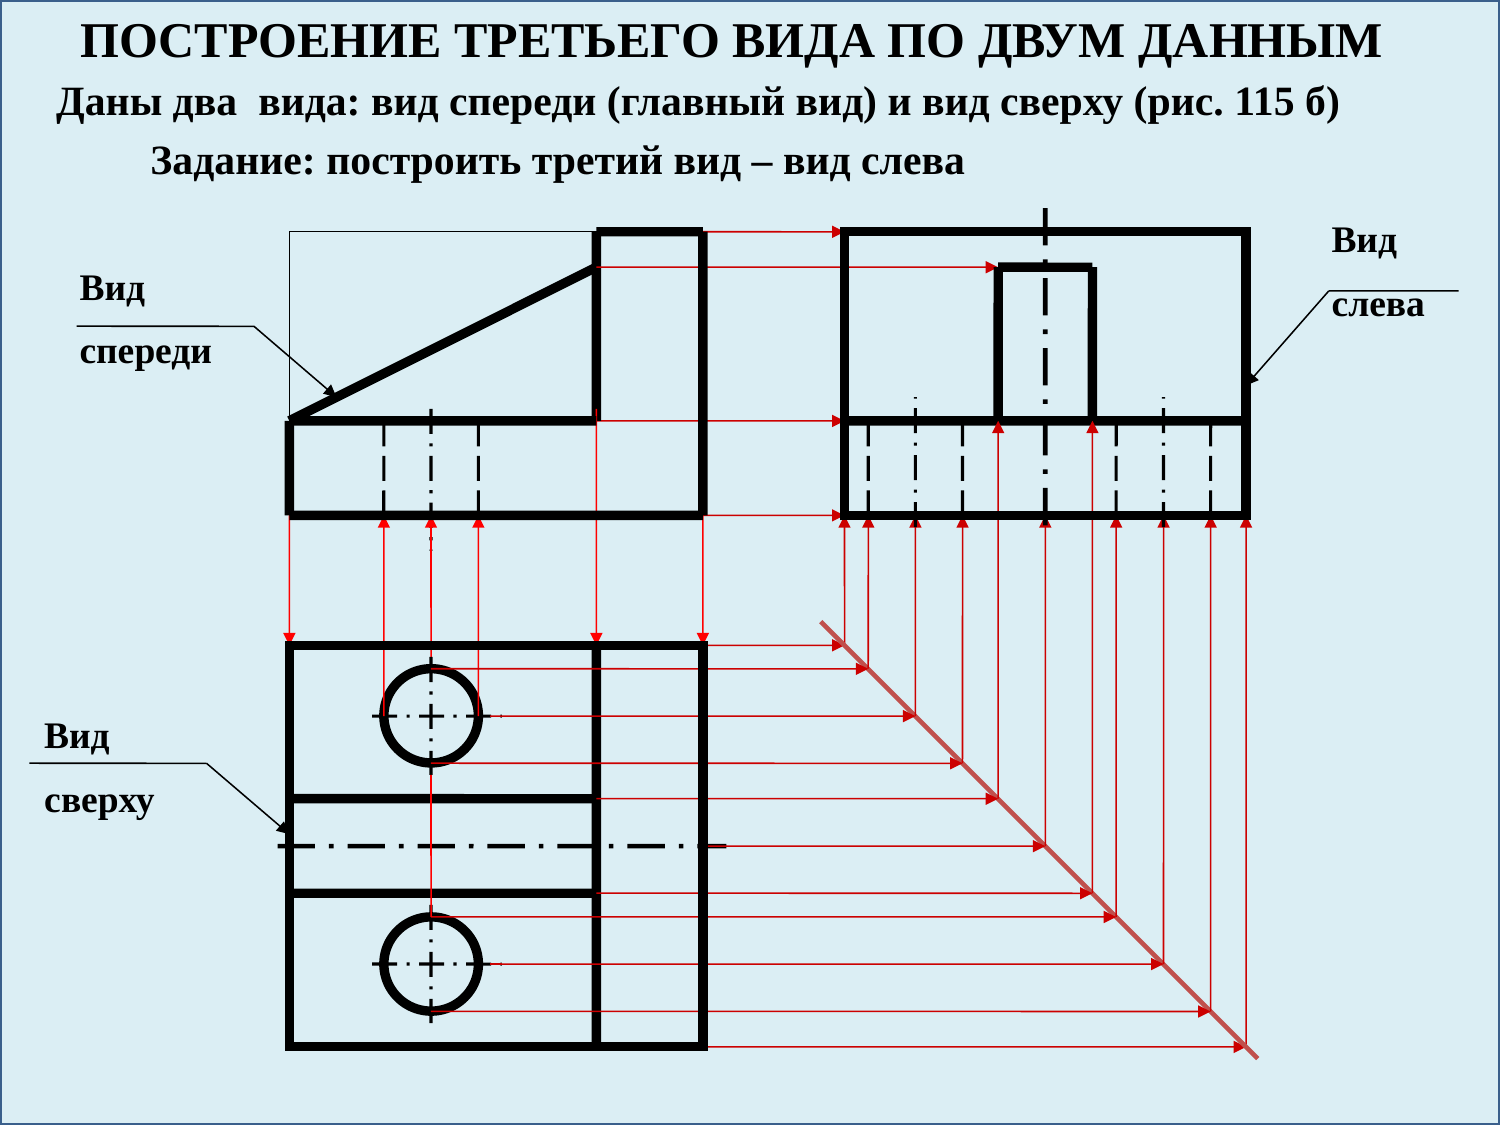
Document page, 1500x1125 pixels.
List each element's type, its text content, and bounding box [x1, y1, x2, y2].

text_box [703, 839, 1045, 853]
text_box [597, 421, 702, 515]
text_box [703, 792, 998, 805]
text_box [290, 421, 596, 515]
text_box [206, 763, 290, 835]
text_box [289, 231, 596, 420]
text_box [862, 516, 875, 669]
text_box Вид слева [1316, 207, 1500, 332]
text_box [844, 231, 1247, 516]
text_box Задание: построить третий вид – вид слева [135, 125, 1306, 191]
text_box [1110, 516, 1123, 917]
text_box [1204, 516, 1217, 1012]
text_box [472, 516, 485, 645]
text_box [0, 0, 1500, 1125]
text_box [703, 887, 1092, 900]
text_box [956, 516, 969, 764]
text_box [703, 757, 962, 770]
text_box [289, 645, 703, 1047]
text_box Даны два вида: вид спереди (главный вид) и вид сверху (рис. 115 б) [41, 66, 1500, 132]
text_box [703, 1005, 1210, 1018]
text_box [703, 957, 1163, 971]
text_box Вид сверху [29, 704, 195, 828]
text_box [909, 516, 922, 717]
text_box [703, 414, 844, 428]
text_box [590, 516, 603, 645]
text_box [1239, 516, 1253, 1047]
text_box [597, 232, 702, 267]
text_box [703, 662, 868, 676]
text_box [283, 516, 296, 645]
text_box [703, 639, 844, 652]
text_box ПОСТРОЕНИЕ ТРЕТЬЕГО ВИДА ПО ДВУМ ДАННЫМ [53, 0, 1412, 66]
text_box [1157, 516, 1170, 965]
text_box [703, 225, 844, 238]
text_box [597, 268, 702, 420]
text_box [1246, 305, 1316, 386]
text_box [703, 509, 844, 522]
text_box [377, 516, 391, 645]
text_box Вид спереди [64, 255, 272, 379]
text_box [123, 137, 1400, 198]
text_box [696, 516, 710, 645]
text_box [703, 709, 915, 723]
text_box [424, 516, 438, 645]
text_box [1039, 516, 1052, 528]
text_box [703, 1040, 1246, 1054]
text_box [272, 341, 337, 398]
text_box [703, 910, 1117, 924]
text_box [838, 516, 851, 645]
